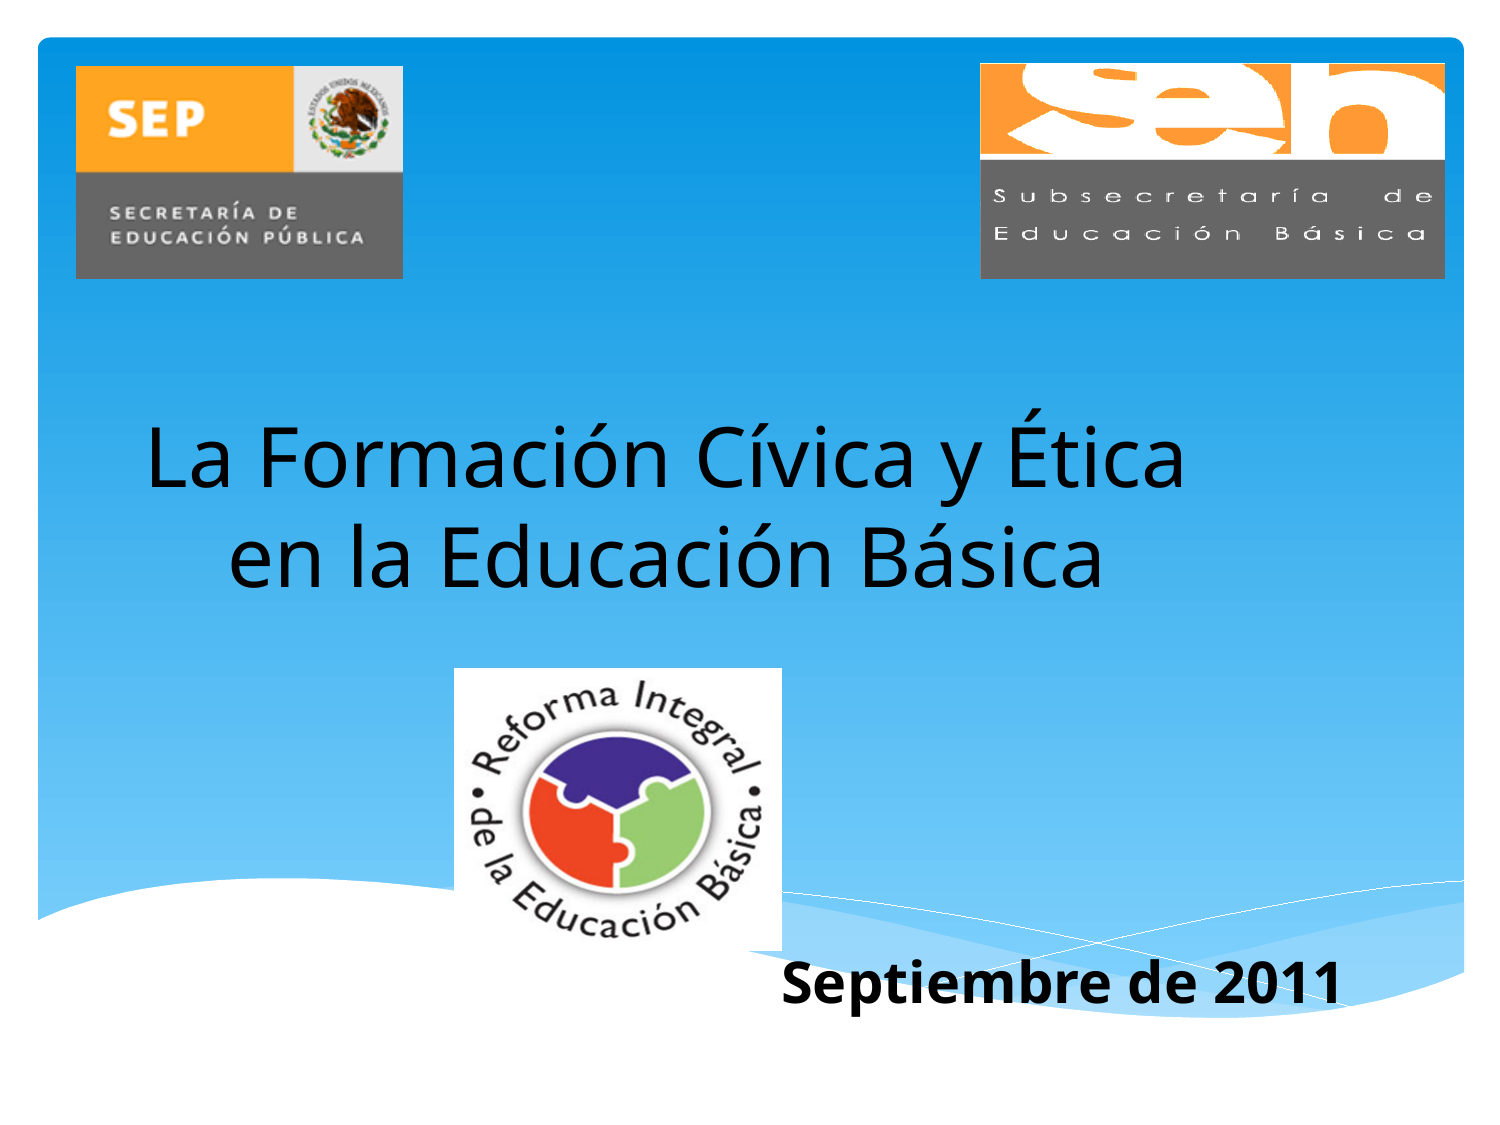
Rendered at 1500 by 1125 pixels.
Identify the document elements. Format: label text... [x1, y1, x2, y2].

picture [76, 67, 403, 280]
picture [454, 668, 782, 951]
picture [979, 64, 1445, 280]
text_box La Formación Cívica y Ética en la Educación Básica [112, 397, 1223, 612]
subtitle Septiembre de 2011 [703, 938, 1424, 1024]
